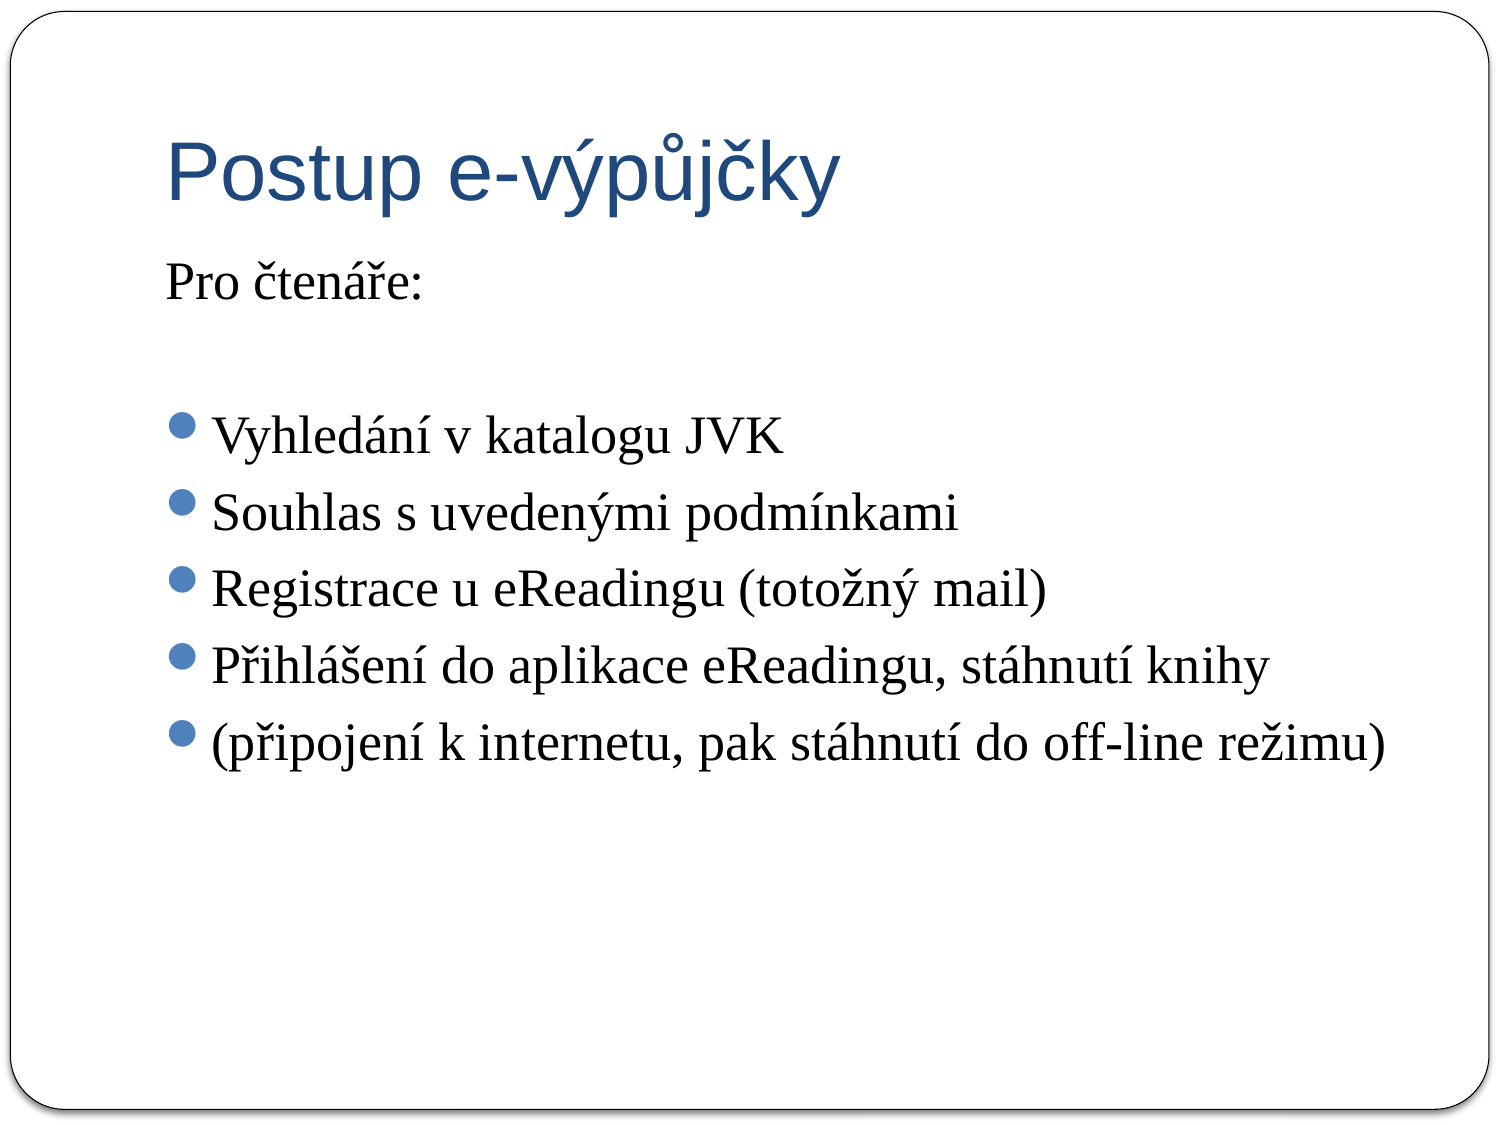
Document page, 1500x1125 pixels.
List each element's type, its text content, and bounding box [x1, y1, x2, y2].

title Postup e-výpůjčky [149, 44, 1426, 233]
list Pro čtenáře: Vyhledání v katalogu JVK Souhlas s uvedenými podmínkami Registrace u eReadingu (totožný mail) Přihlášení do aplikace eReadingu, stáhnutí knihy (připojení k internetu, pak stáhnutí do off-line režimu) [149, 237, 1426, 1044]
